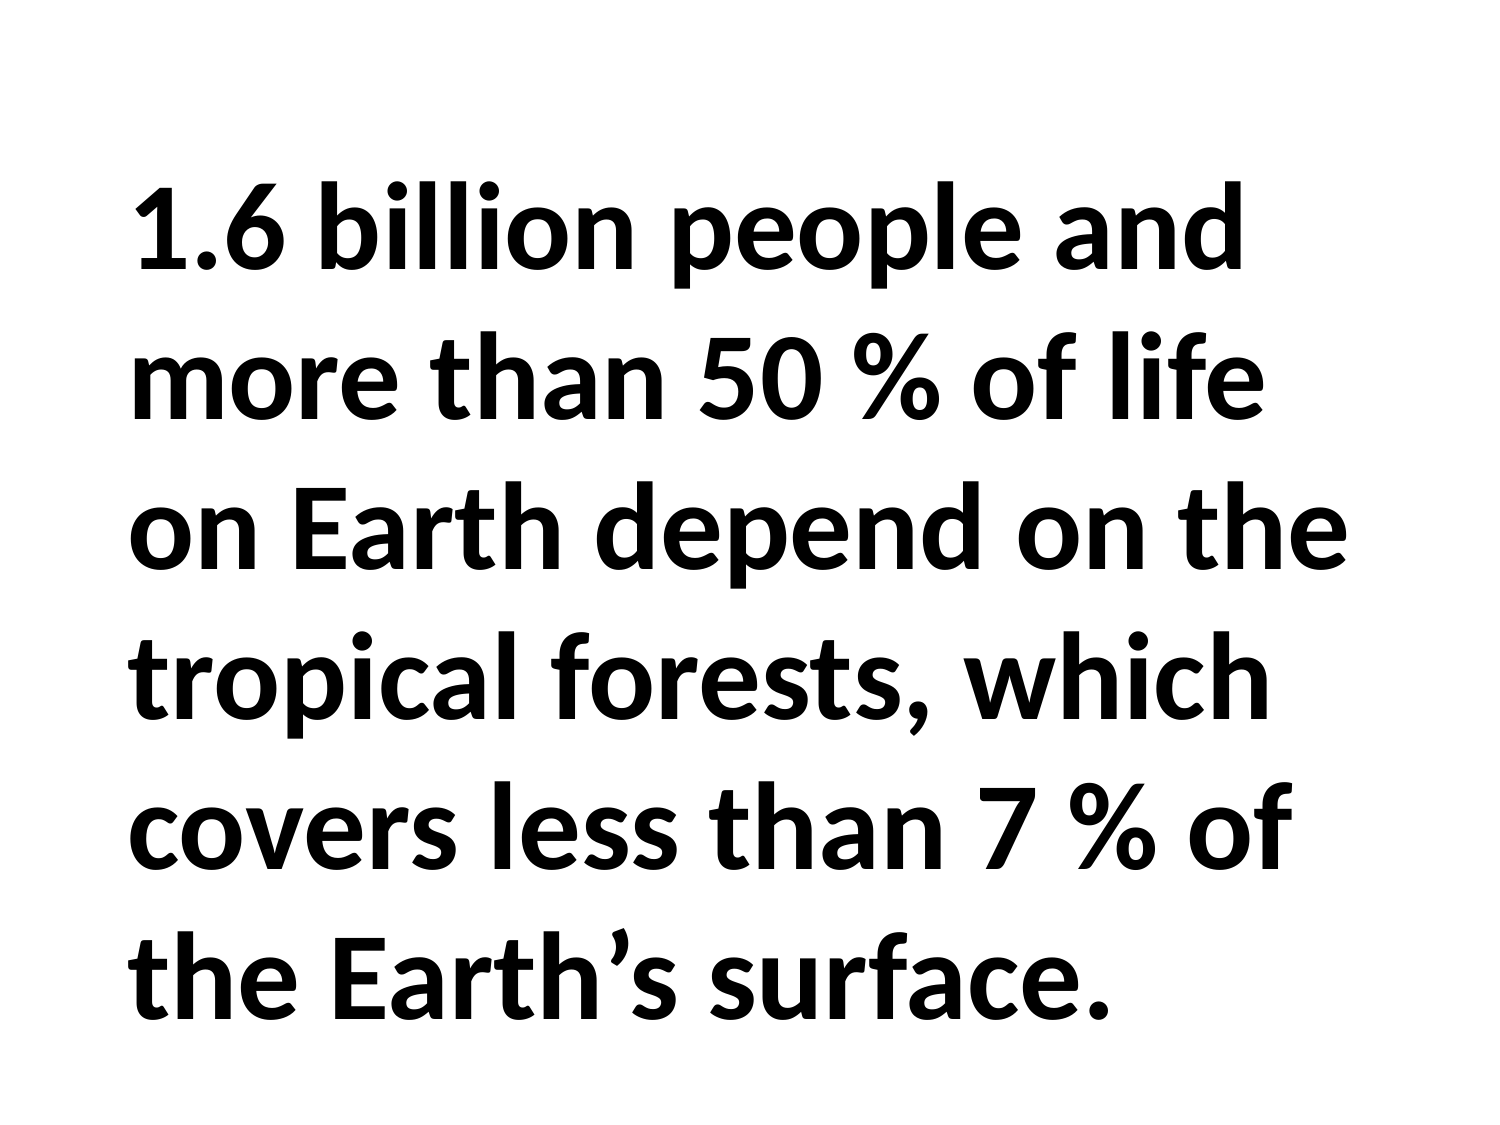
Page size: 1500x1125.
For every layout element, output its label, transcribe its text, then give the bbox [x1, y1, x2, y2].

subtitle 1.6 billion people and more than 50 % of life on Earth depend on the tropical forests, which covers less than 7 % of the Earth’s surface. [112, 137, 1388, 1012]
